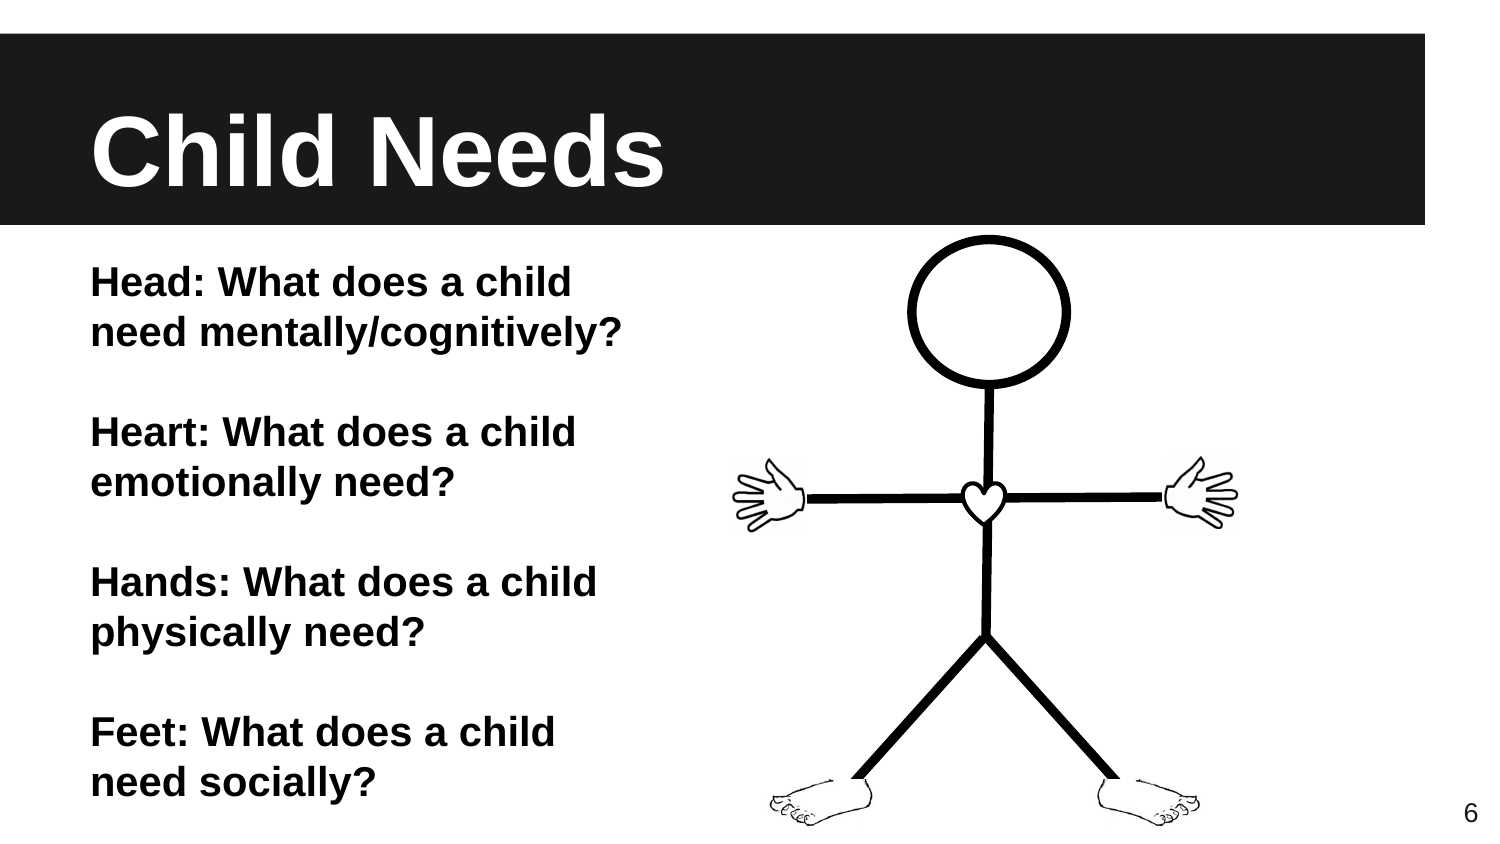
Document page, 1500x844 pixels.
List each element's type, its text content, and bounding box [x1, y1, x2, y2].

title Child Needs [75, 33, 1425, 221]
list Head: What does a child need mentally/cognitively? Heart: What does a child emotionally need? Hands: What does a child physically need? Feet: What does a child need socially? [75, 239, 675, 808]
slide_number 6 [1403, 779, 1494, 844]
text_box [730, 239, 1240, 839]
